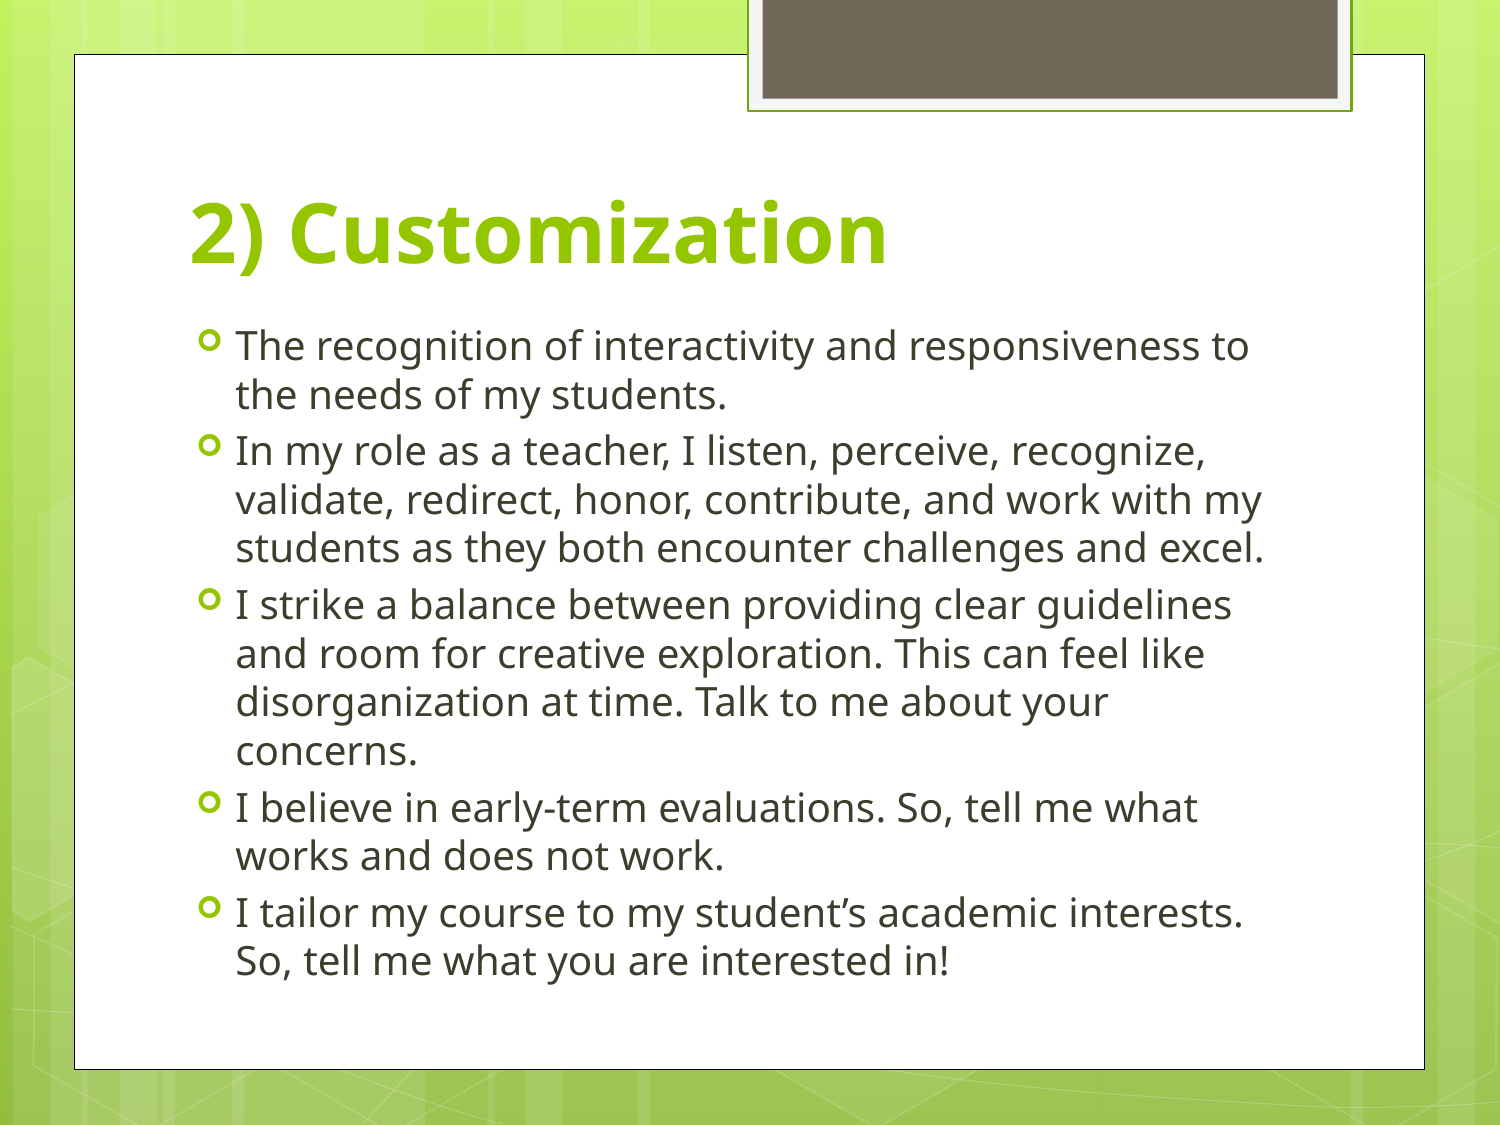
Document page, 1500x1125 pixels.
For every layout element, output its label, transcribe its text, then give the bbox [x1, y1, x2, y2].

list The recognition of interactivity and responsiveness to the needs of my students. In my role as a teacher, I listen, perceive, recognize, validate, redirect, honor, contribute, and work with my students as they both encounter challenges and excel. I strike a balance between providing clear guidelines and room for creative exploration. This can feel like disorganization at time. Talk to me about your concerns. I believe in early-term evaluations. So, tell me what works and does not work. I tailor my course to my student’s academic interests. So, tell me what you are interested in! [171, 312, 1283, 1038]
title 2) Customization [174, 99, 1328, 288]
